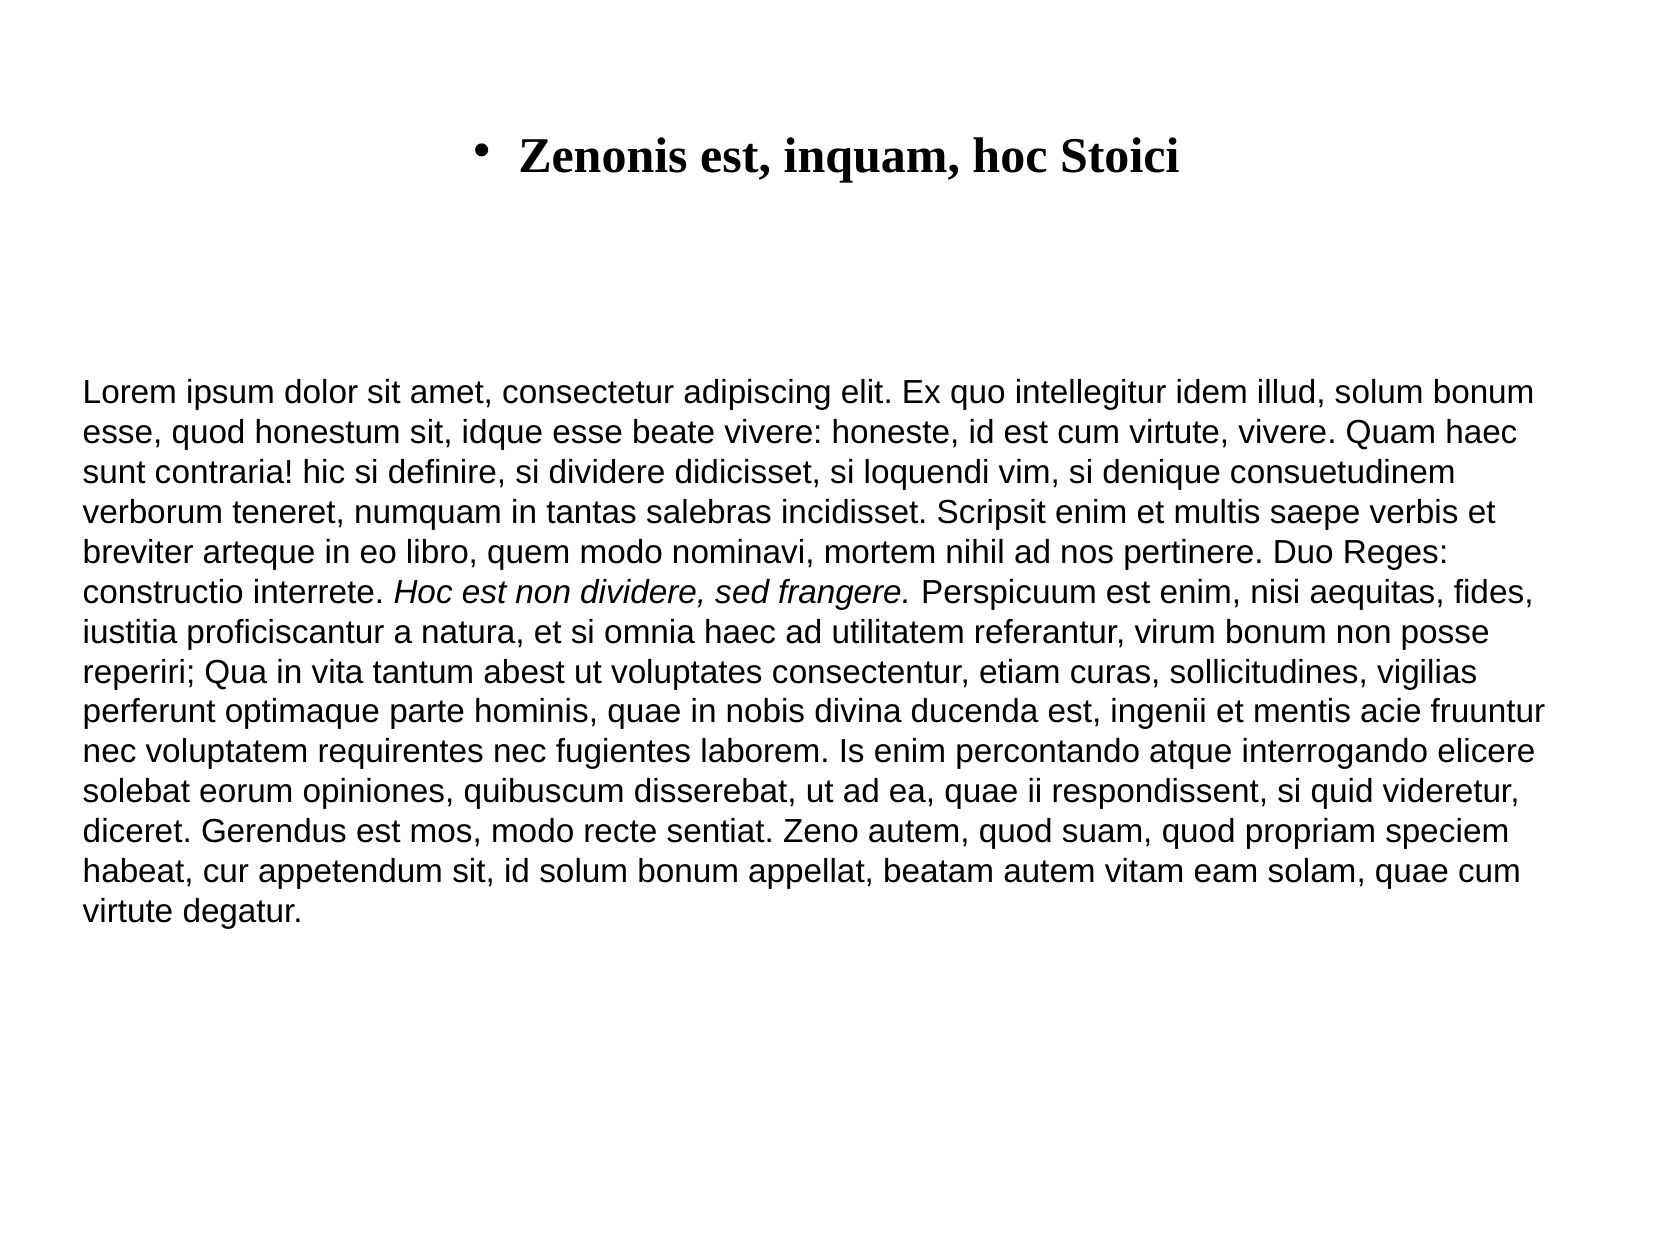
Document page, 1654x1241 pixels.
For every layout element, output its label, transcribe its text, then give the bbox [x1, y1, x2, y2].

text_box Lorem ipsum dolor sit amet, consectetur adipiscing elit. Ex quo intellegitur idem illud, solum bonum esse, quod honestum sit, idque esse beate vivere: honeste, id est cum virtute, vivere. Quam haec sunt contraria! hic si definire, si dividere didicisset, si loquendi vim, si denique consuetudinem verborum teneret, numquam in tantas salebras incidisset. Scripsit enim et multis saepe verbis et breviter arteque in eo libro, quem modo nominavi, mortem nihil ad nos pertinere. Duo Reges: constructio interrete. Hoc est non dividere, sed frangere. Perspicuum est enim, nisi aequitas, fides, iustitia proficiscantur a natura, et si omnia haec ad utilitatem referantur, virum bonum non posse reperiri; Qua in vita tantum abest ut voluptates consectentur, etiam curas, sollicitudines, vigilias perferunt optimaque parte hominis, quae in nobis divina ducenda est, ingenii et mentis acie fruuntur nec voluptatem requirentes nec fugientes laborem. Is enim percontando atque interrogando elicere solebat eorum opiniones, quibuscum disserebat, ut ad ea, quae ii respondissent, si quid videretur, diceret. Gerendus est mos, modo recte sentiat. Zeno autem, quod suam, quod propriam speciem habeat, cur appetendum sit, id solum bonum appellat, beatam autem vitam eam solam, quae cum virtute degatur. [82, 290, 1571, 1010]
text_box Zenonis est, inquam, hoc Stoici [82, 49, 1571, 257]
